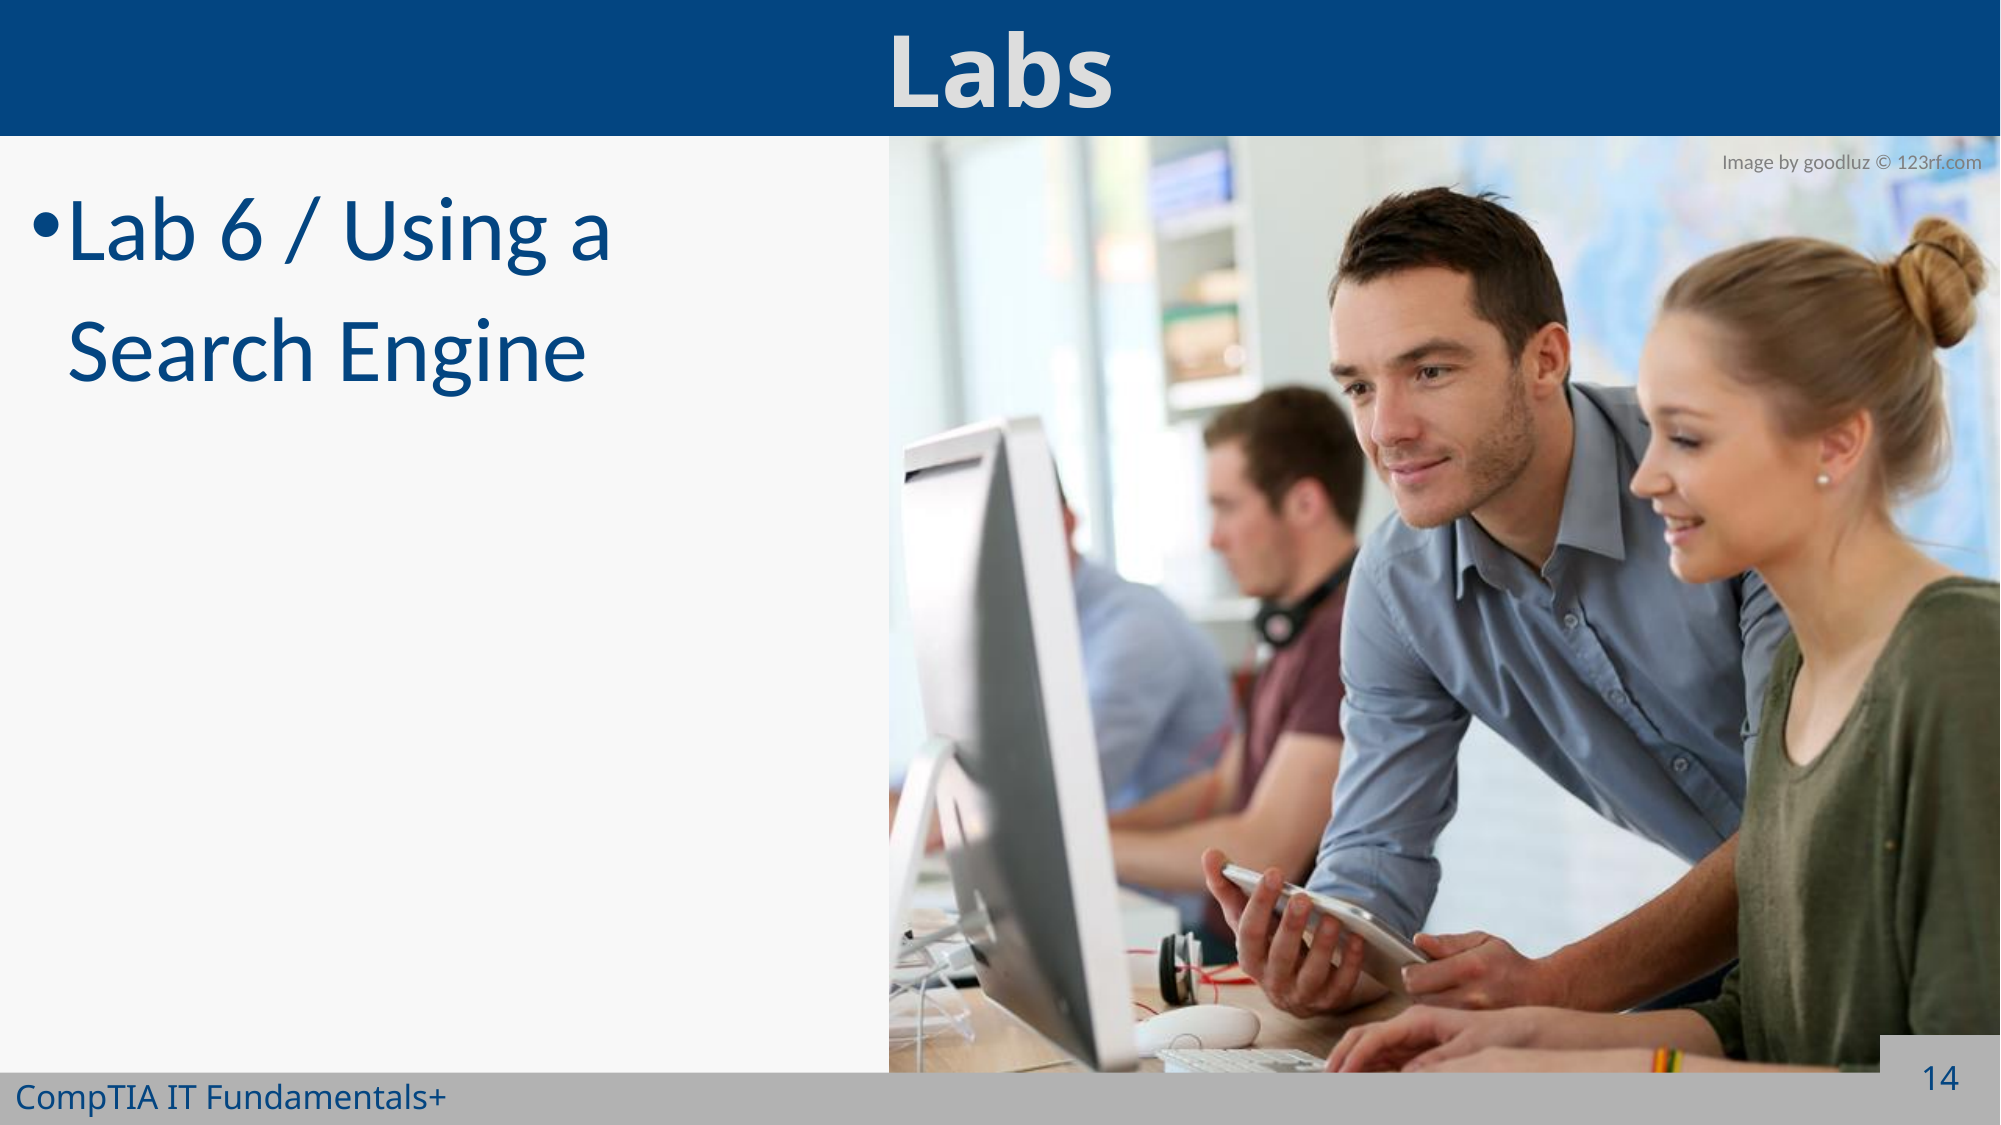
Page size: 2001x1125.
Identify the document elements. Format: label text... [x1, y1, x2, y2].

picture [889, 136, 2000, 1072]
slide_number 14 [1880, 1035, 2000, 1125]
footer CompTIA IT Fundamentals+ [0, 1072, 1880, 1125]
list Lab 6 / Using a Search Engine [15, 149, 890, 1065]
